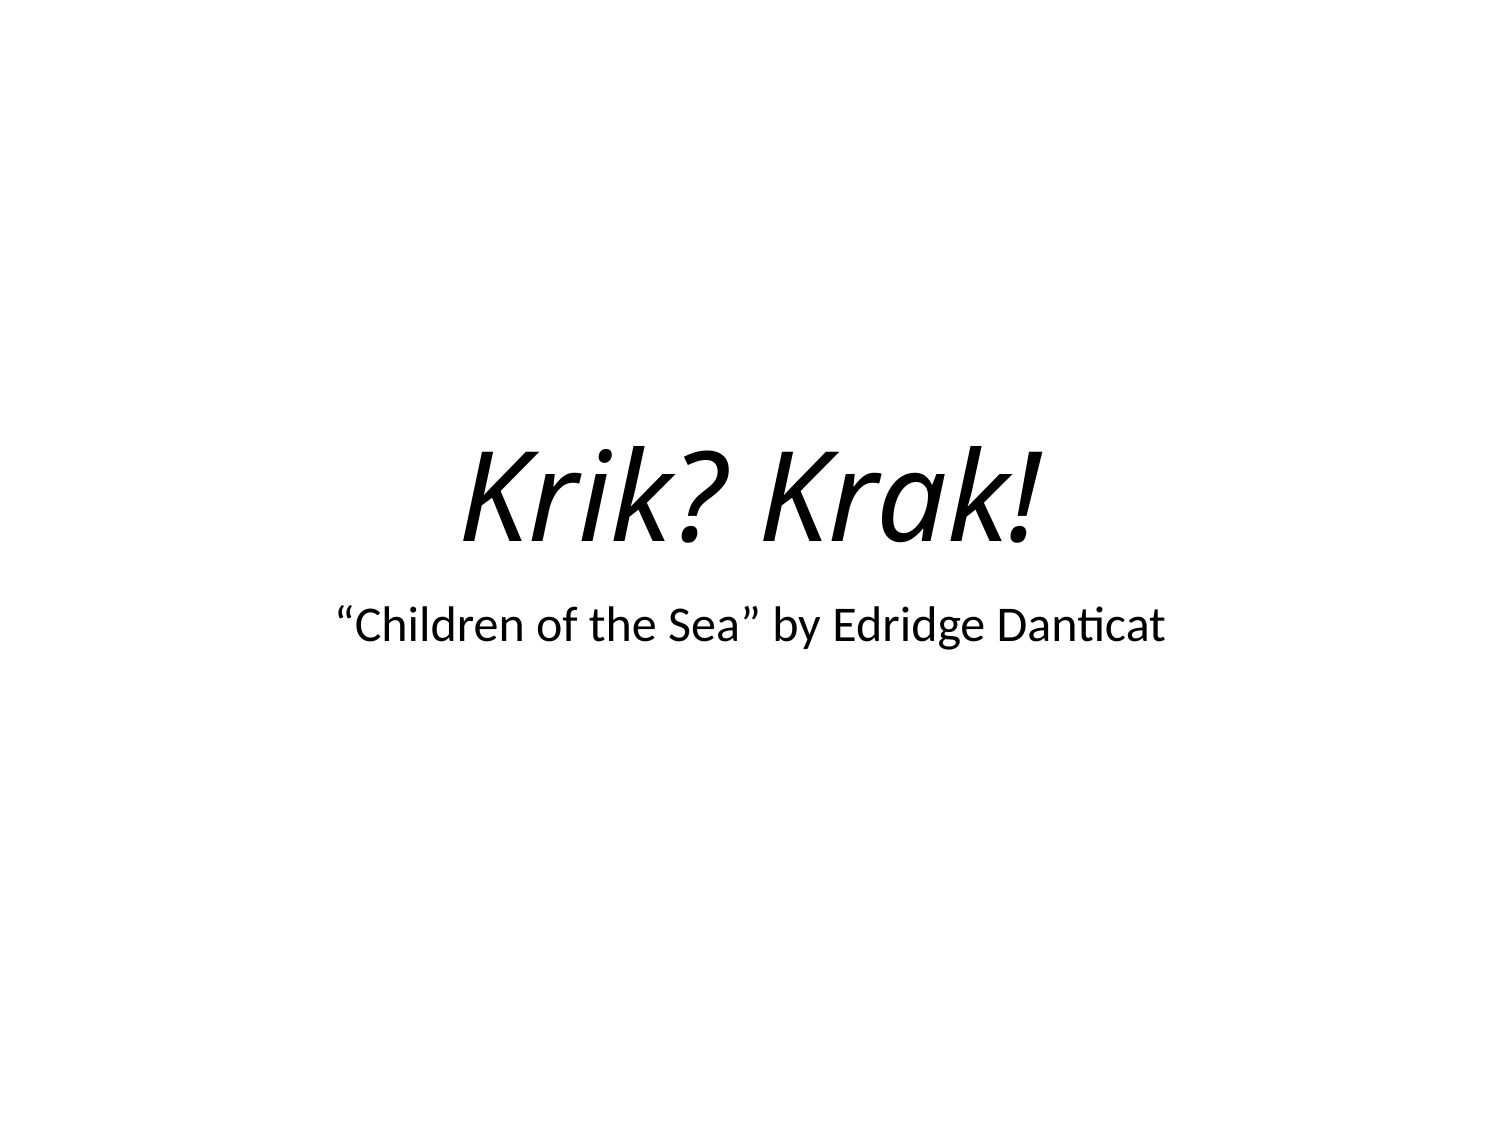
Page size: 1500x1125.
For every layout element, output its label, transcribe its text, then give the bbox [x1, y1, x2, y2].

title Krik? Krak! [112, 184, 1388, 576]
subtitle “Children of the Sea” by Edridge Danticat [187, 590, 1313, 863]
